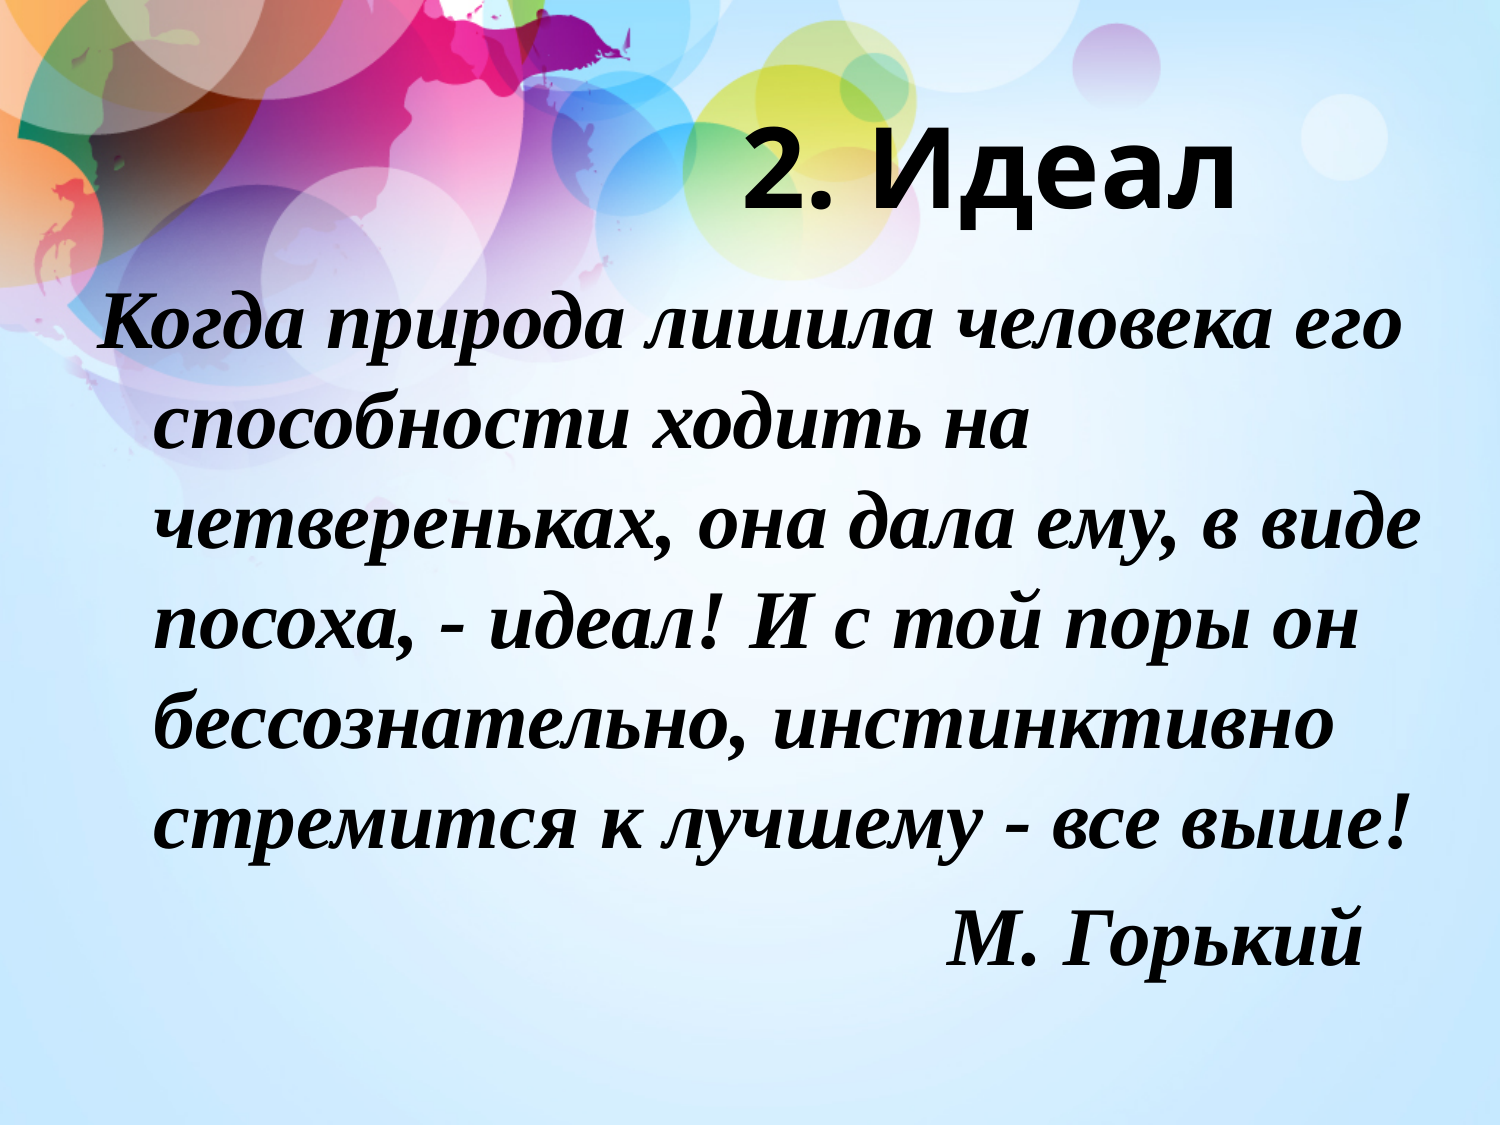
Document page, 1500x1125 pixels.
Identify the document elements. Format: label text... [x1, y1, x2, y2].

title 2. Идеал [726, 105, 1423, 223]
picture [0, 0, 1500, 1125]
list Когда природа лишила человека его способности ходить на четвереньках, она дала ему, в виде посоха, - идеал! И с той поры он бессознательно, инстинктивно стремится к лучшему - все выше! М. Горький [81, 257, 1454, 1088]
